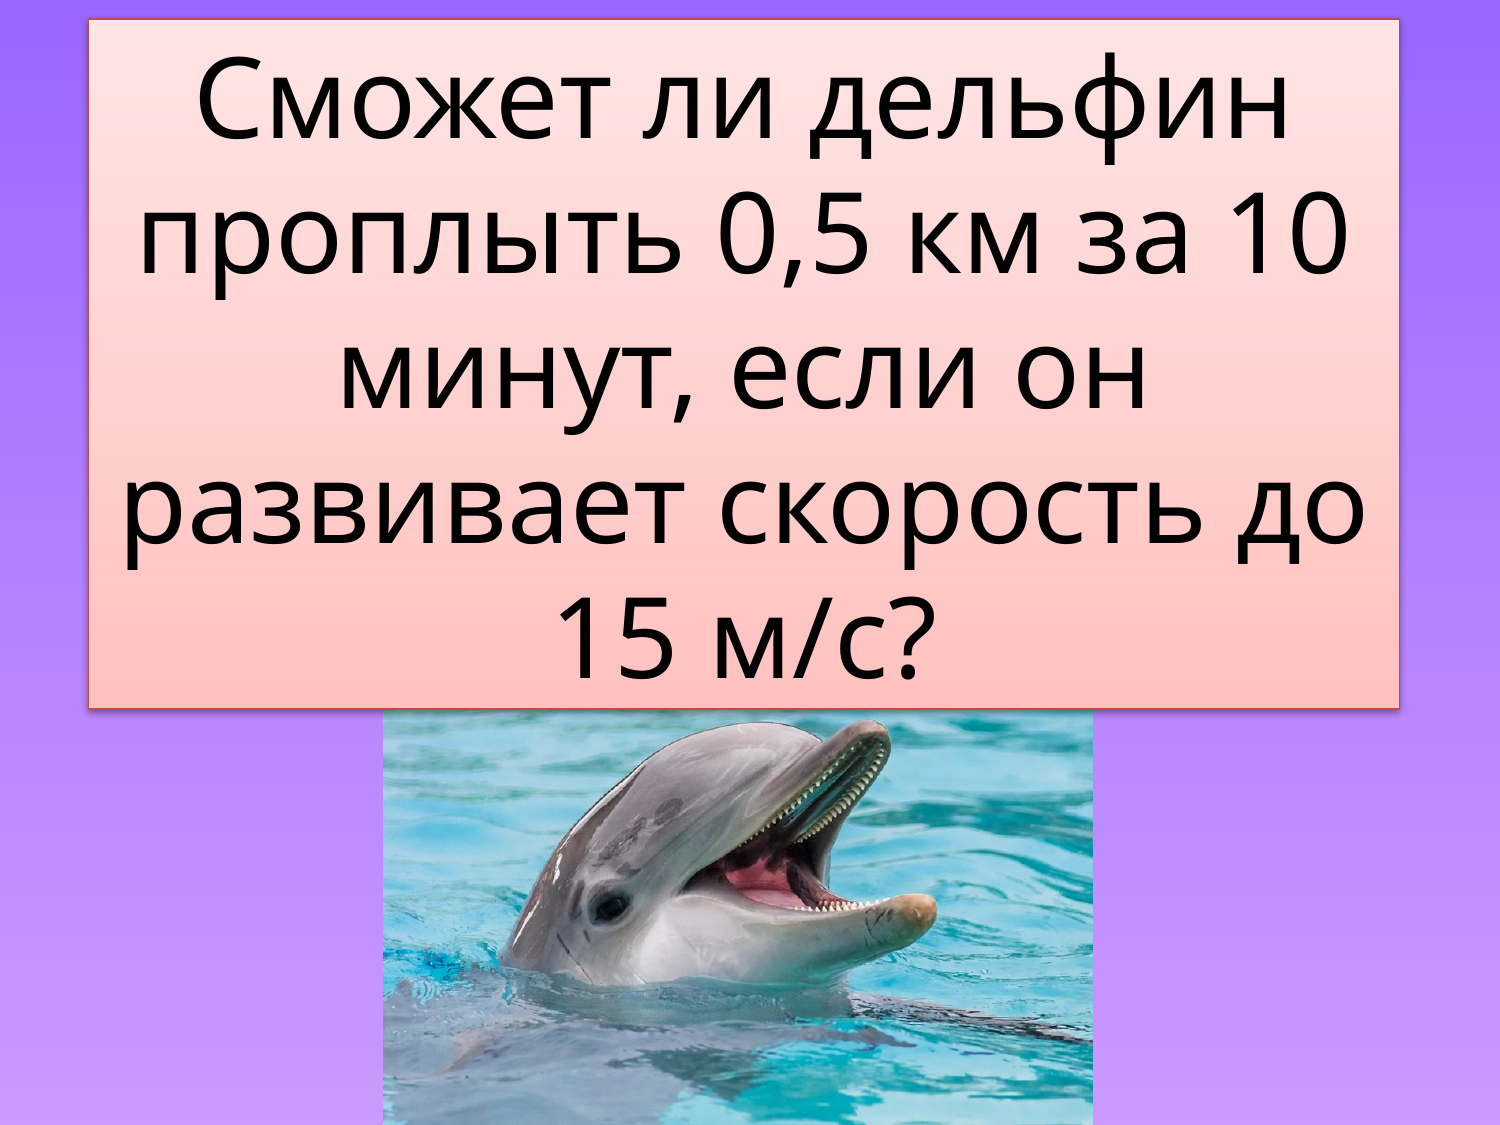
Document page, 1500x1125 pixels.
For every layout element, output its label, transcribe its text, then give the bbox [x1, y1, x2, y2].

text_box Сможет ли дельфин проплыть 0,5 км за 10 минут, если он развивает скорость до 15 м/с? [88, 18, 1400, 710]
picture [383, 619, 1093, 1125]
